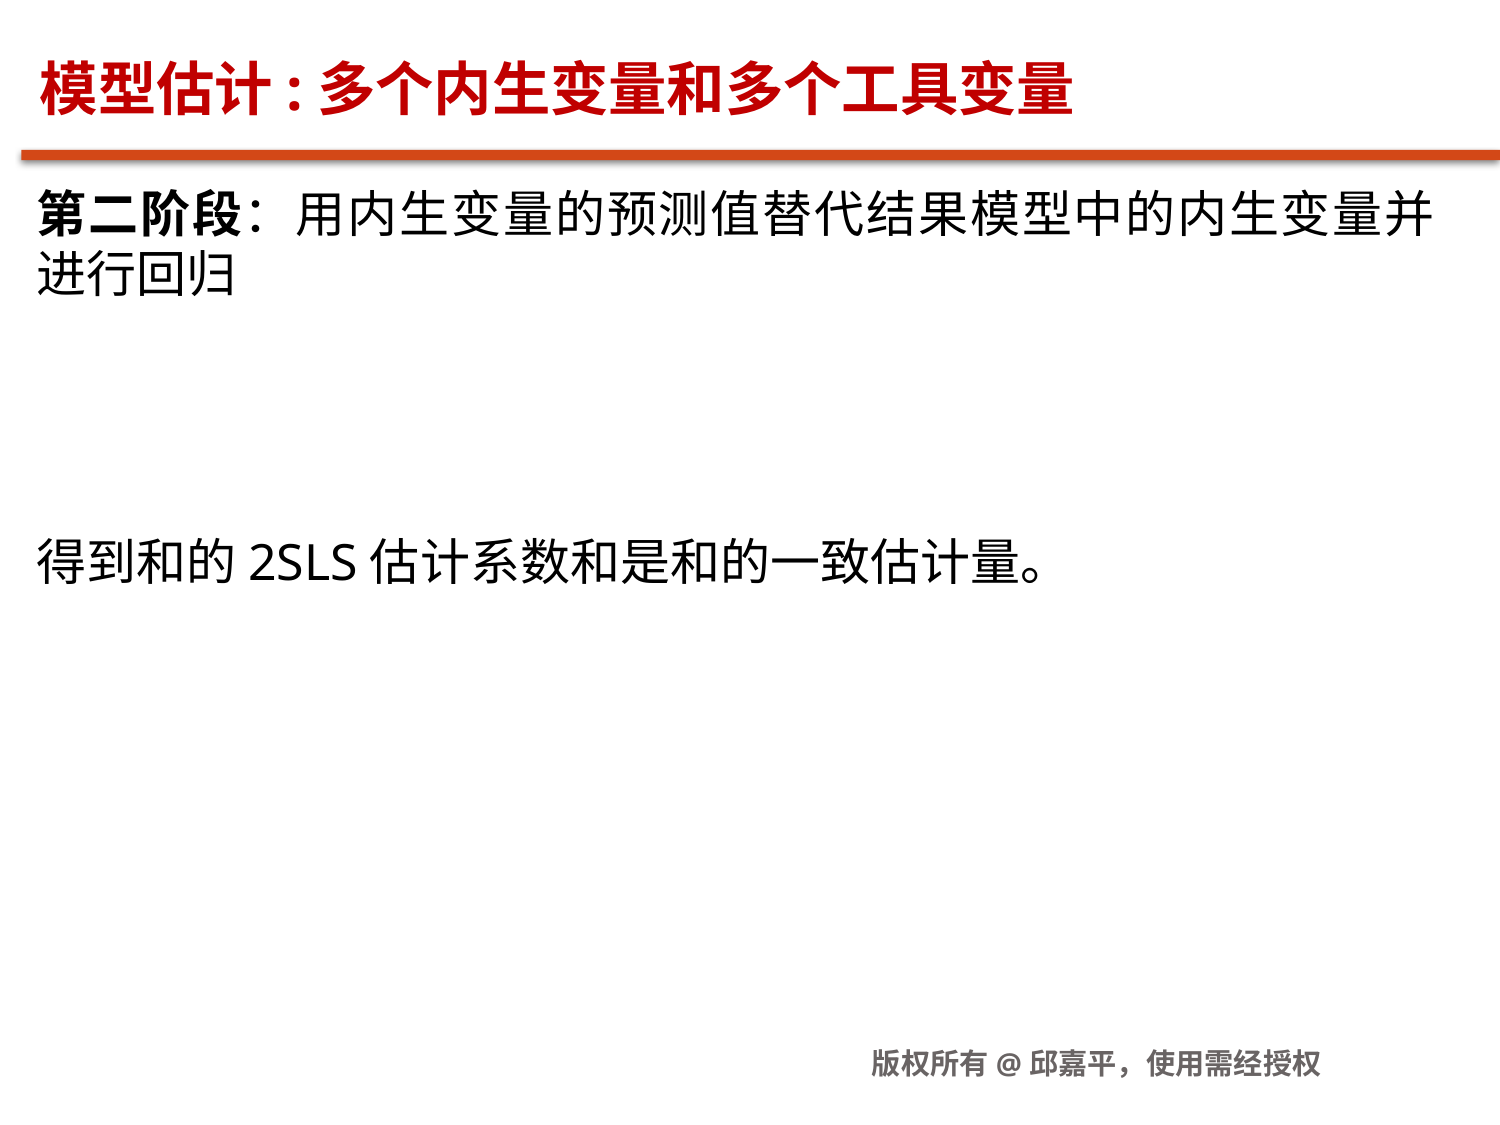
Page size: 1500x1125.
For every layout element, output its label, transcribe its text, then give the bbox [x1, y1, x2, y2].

title 模型估计:多个内生变量和多个工具变量 [24, 50, 1450, 138]
footer 版权所有@邱嘉平，使用需经授权 [690, 1025, 1500, 1100]
